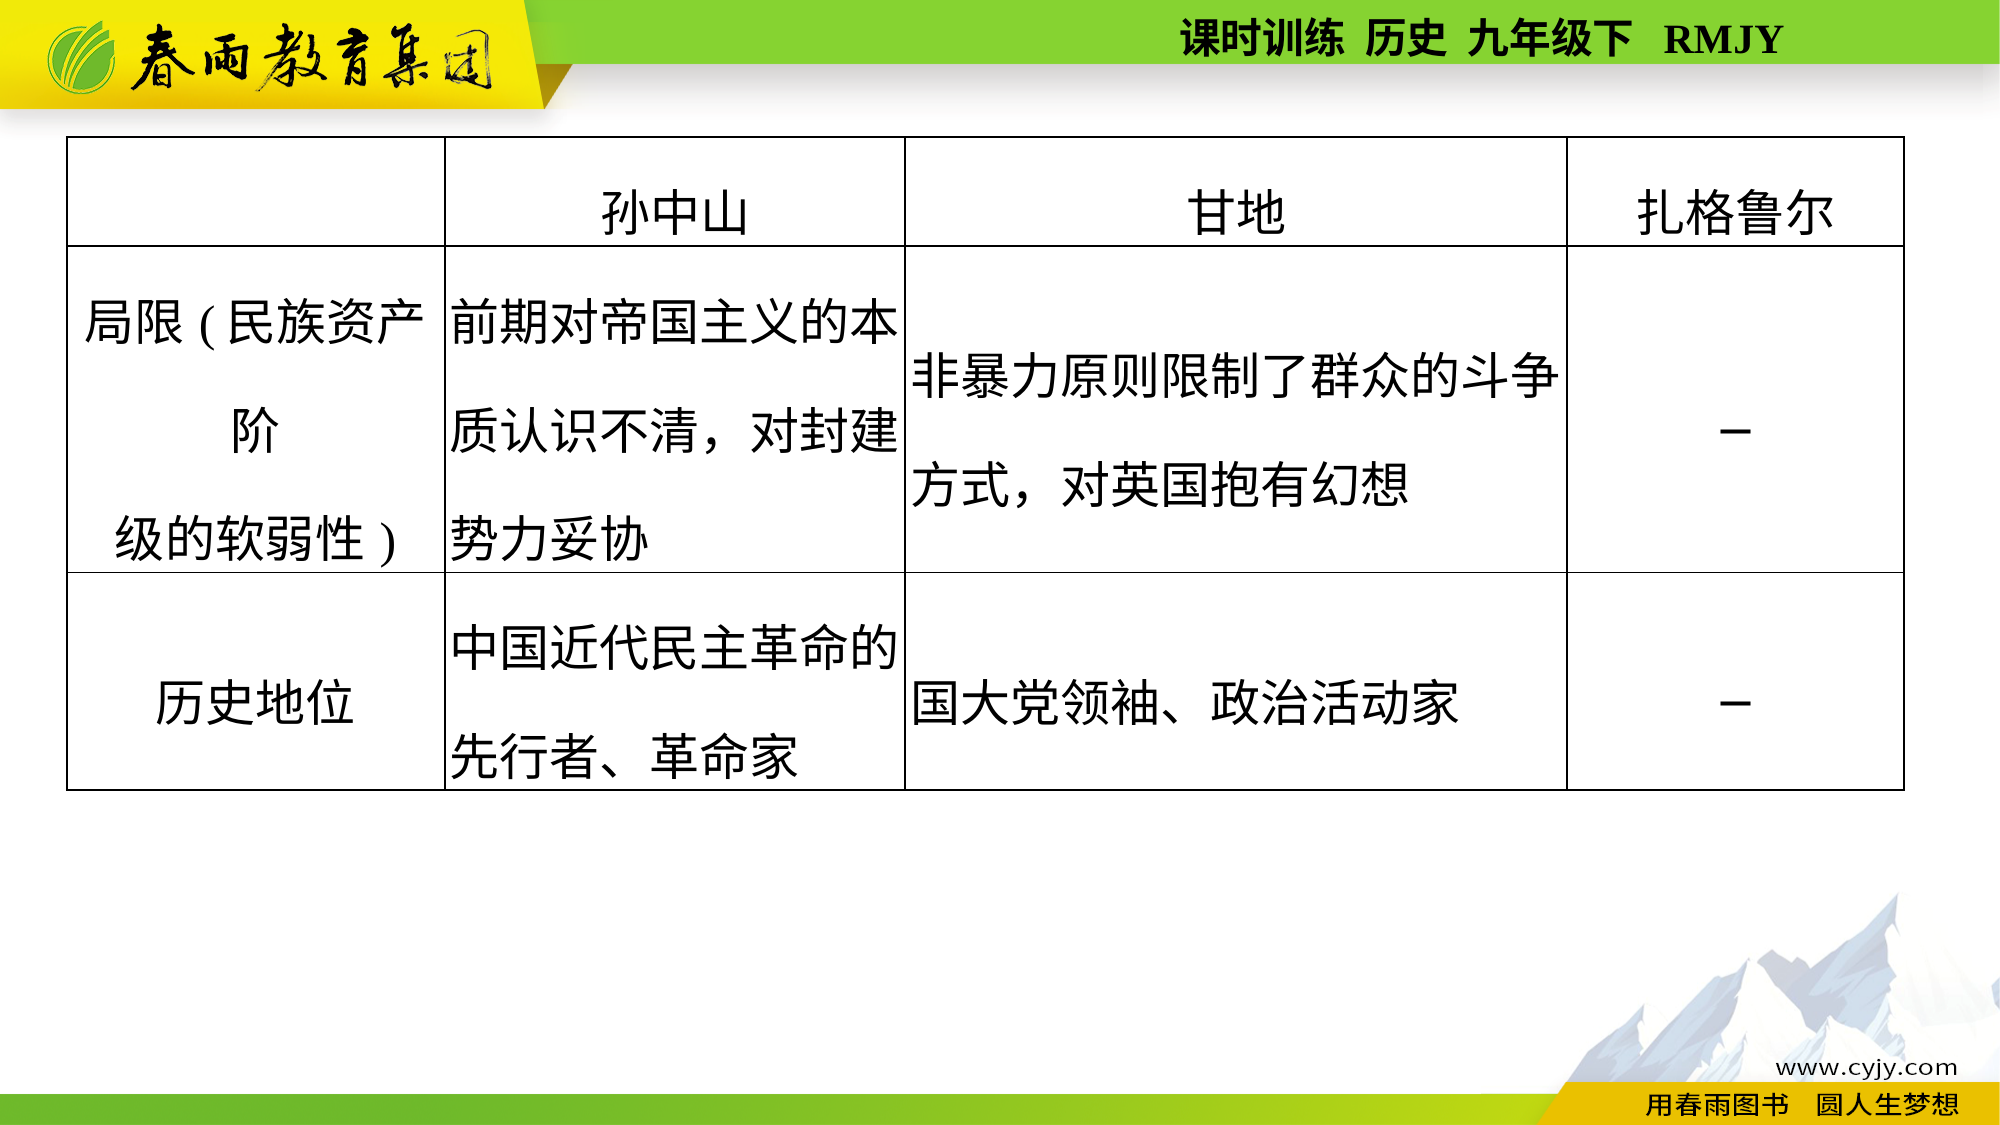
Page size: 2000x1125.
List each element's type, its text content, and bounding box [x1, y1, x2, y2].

table_cell 历史地位 [68, 573, 444, 789]
table_header 孙中山 [446, 138, 904, 245]
table_cell 局限(民族资产阶 级的软弱性) [68, 247, 444, 572]
table_header 扎格鲁尔 [1568, 138, 1903, 245]
table_cell — [1568, 247, 1903, 572]
table_header 甘地 [906, 138, 1566, 245]
table_cell 中国近代民主革命的先行者、革命家 [446, 573, 904, 789]
table_cell 非暴力原则限制了群众的斗争方式，对英国抱有幻想 [906, 247, 1566, 572]
table_header [68, 138, 444, 245]
table_cell — [1568, 573, 1903, 789]
table_cell 国大党领袖、政治活动家 [906, 573, 1566, 789]
table_cell 前期对帝国主义的本质认识不清，对封建势力妥协 [446, 247, 904, 572]
picture [0, 0, 2000, 1125]
